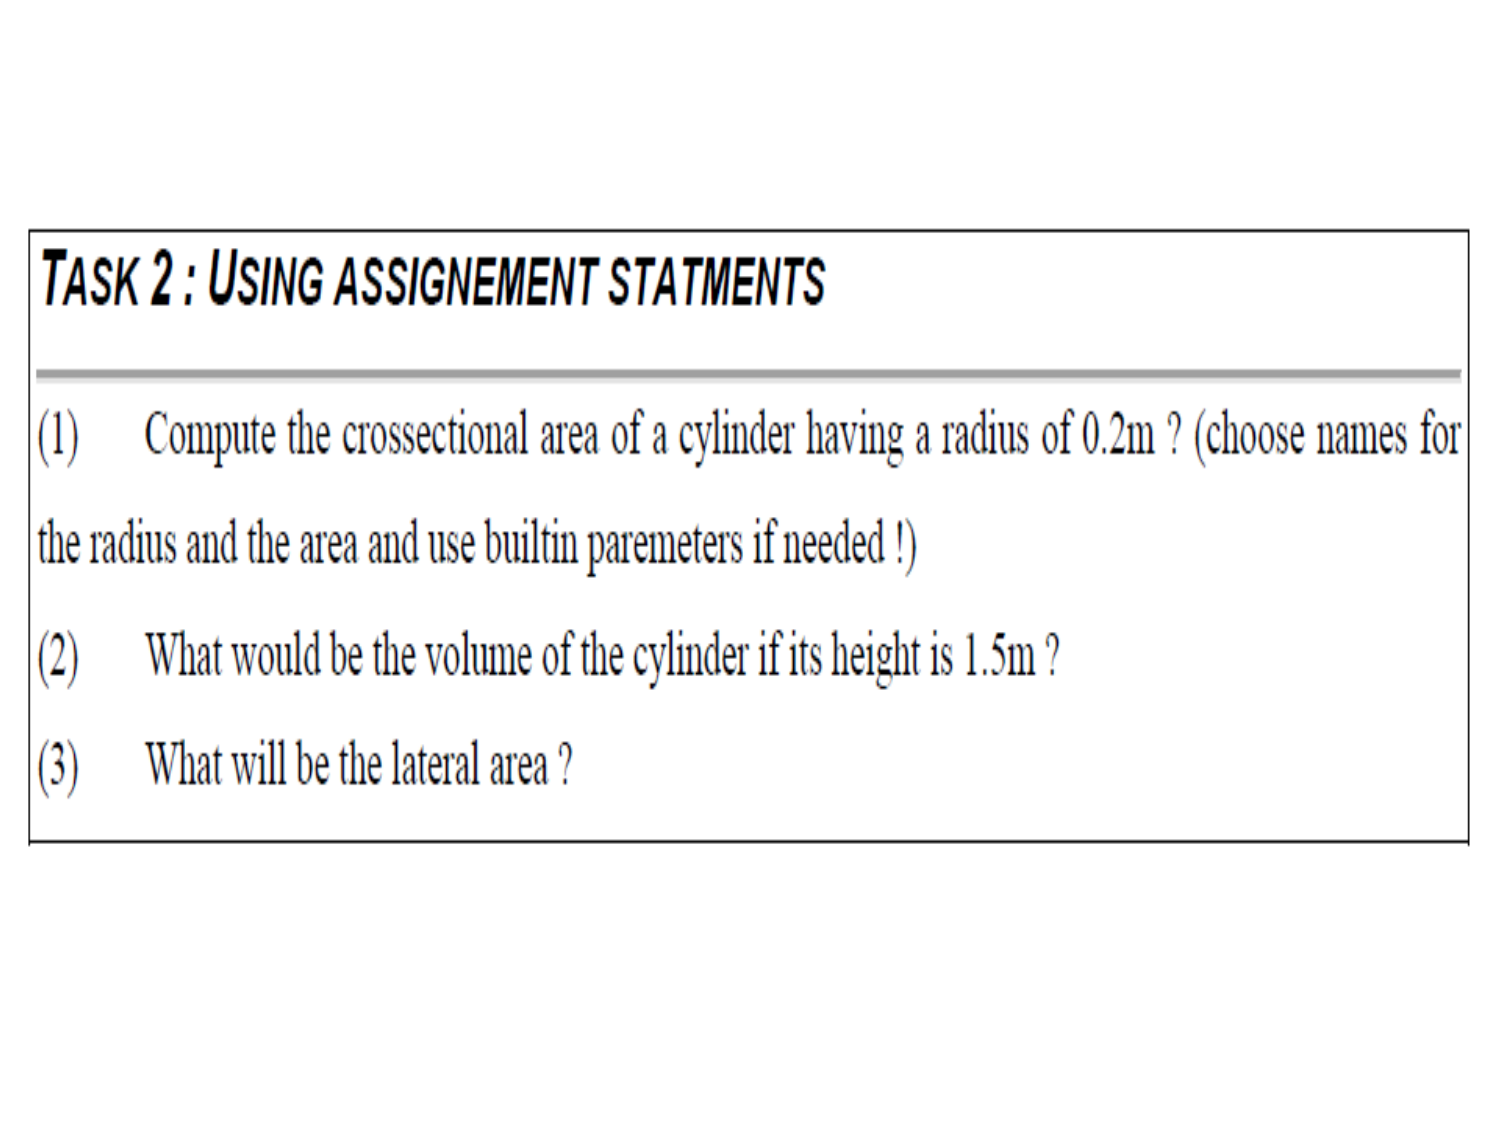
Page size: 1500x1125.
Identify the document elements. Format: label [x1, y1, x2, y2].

picture [23, 219, 1476, 858]
